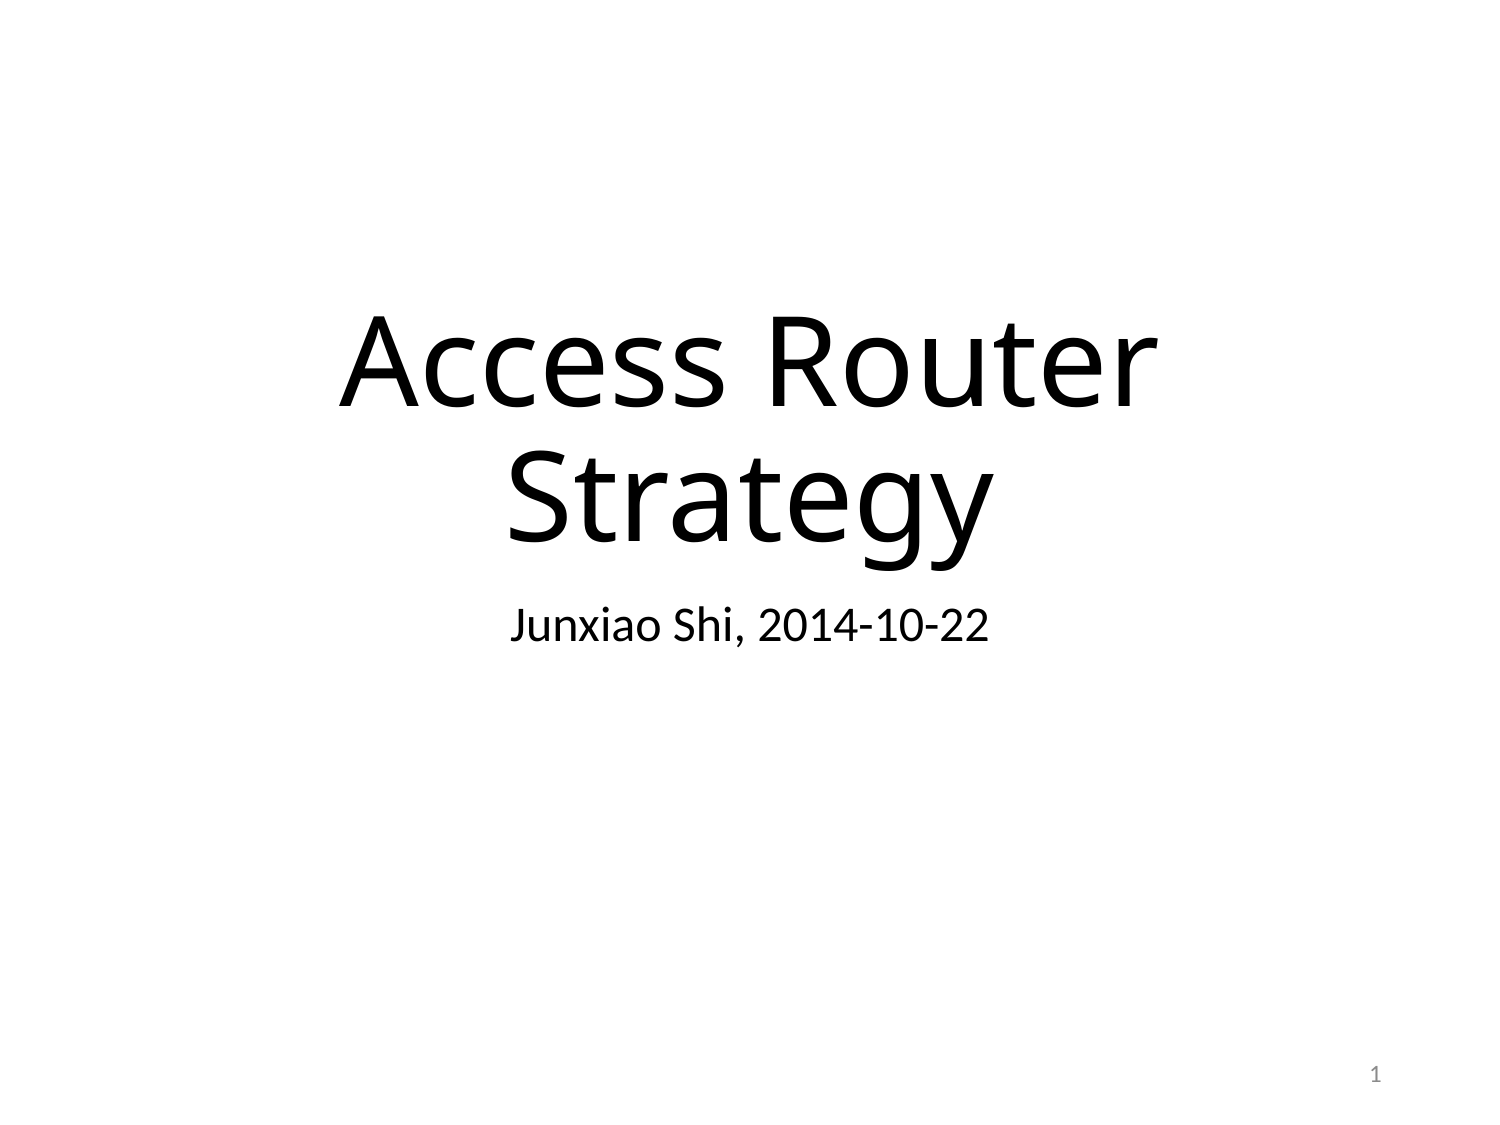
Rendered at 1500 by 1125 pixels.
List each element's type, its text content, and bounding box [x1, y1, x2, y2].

slide_number 1 [1059, 1042, 1397, 1103]
title Access Router Strategy [187, 184, 1313, 576]
subtitle Junxiao Shi, 2014-10-22 [187, 590, 1313, 863]
